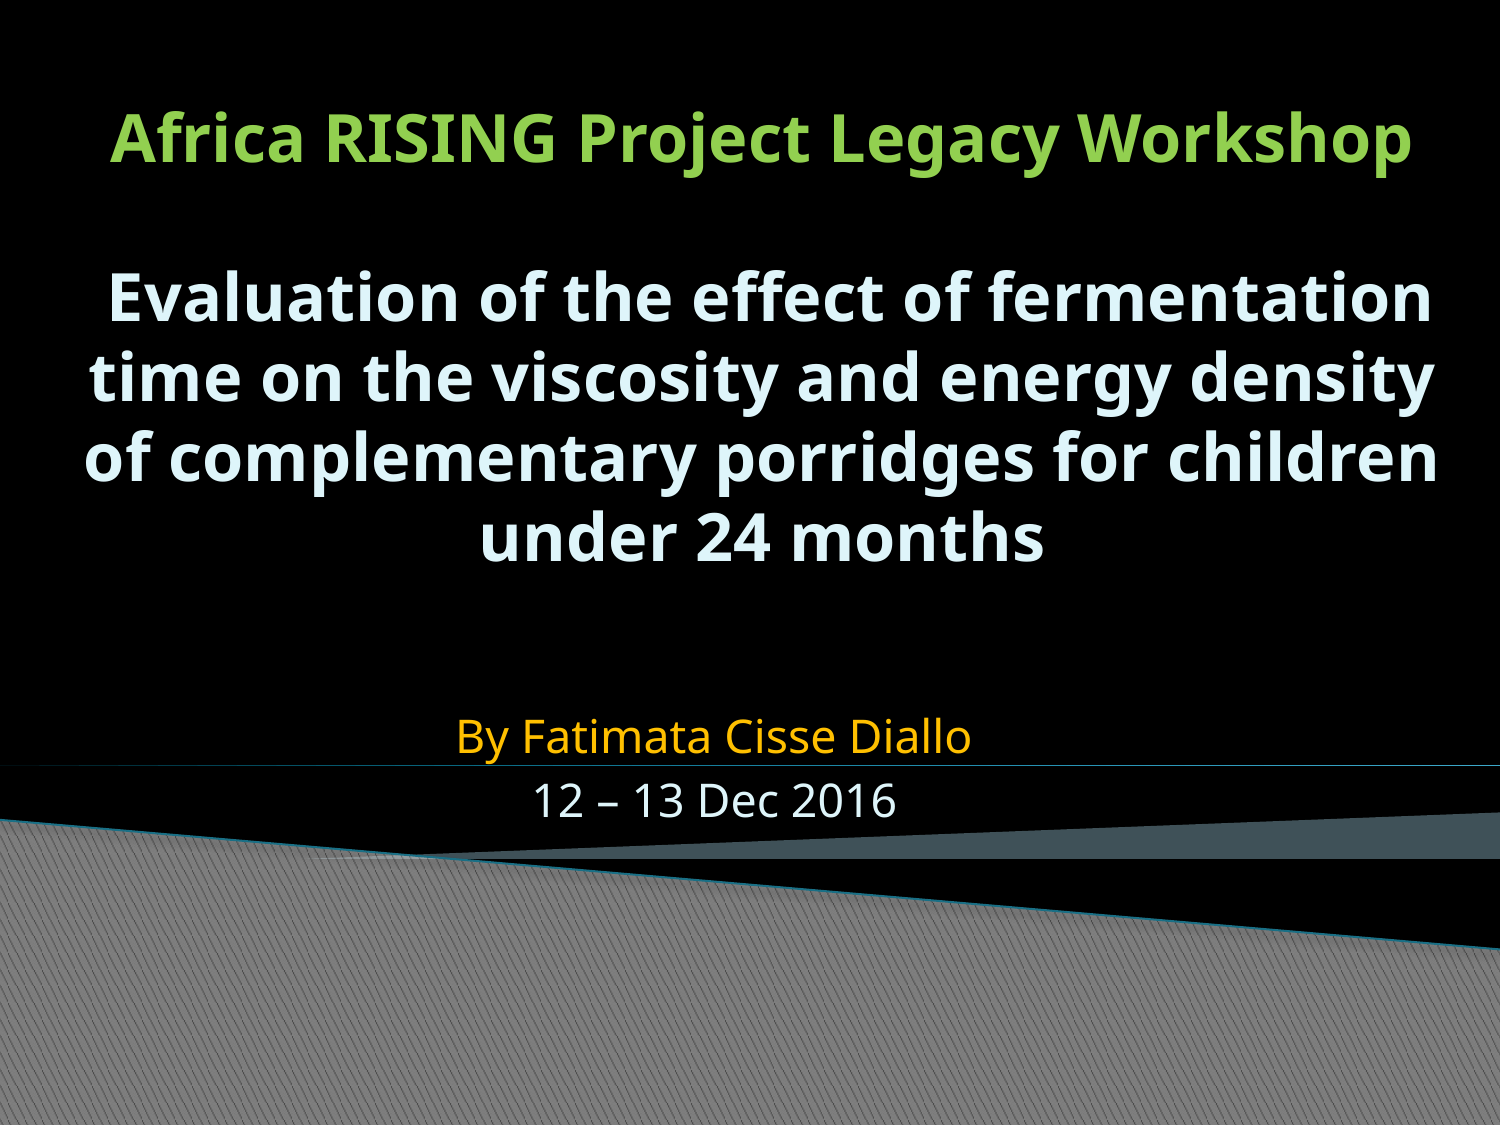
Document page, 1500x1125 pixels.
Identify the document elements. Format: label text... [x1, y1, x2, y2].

title Africa RISING Project Legacy Workshop Evaluation of the effect of fermentation time on the viscosity and energy density of complementary porridges for children under 24 months [50, 37, 1475, 663]
picture [0, 821, 1500, 1125]
subtitle By Fatimata Cisse Diallo 12 – 13 Dec 2016 [87, 699, 1363, 835]
